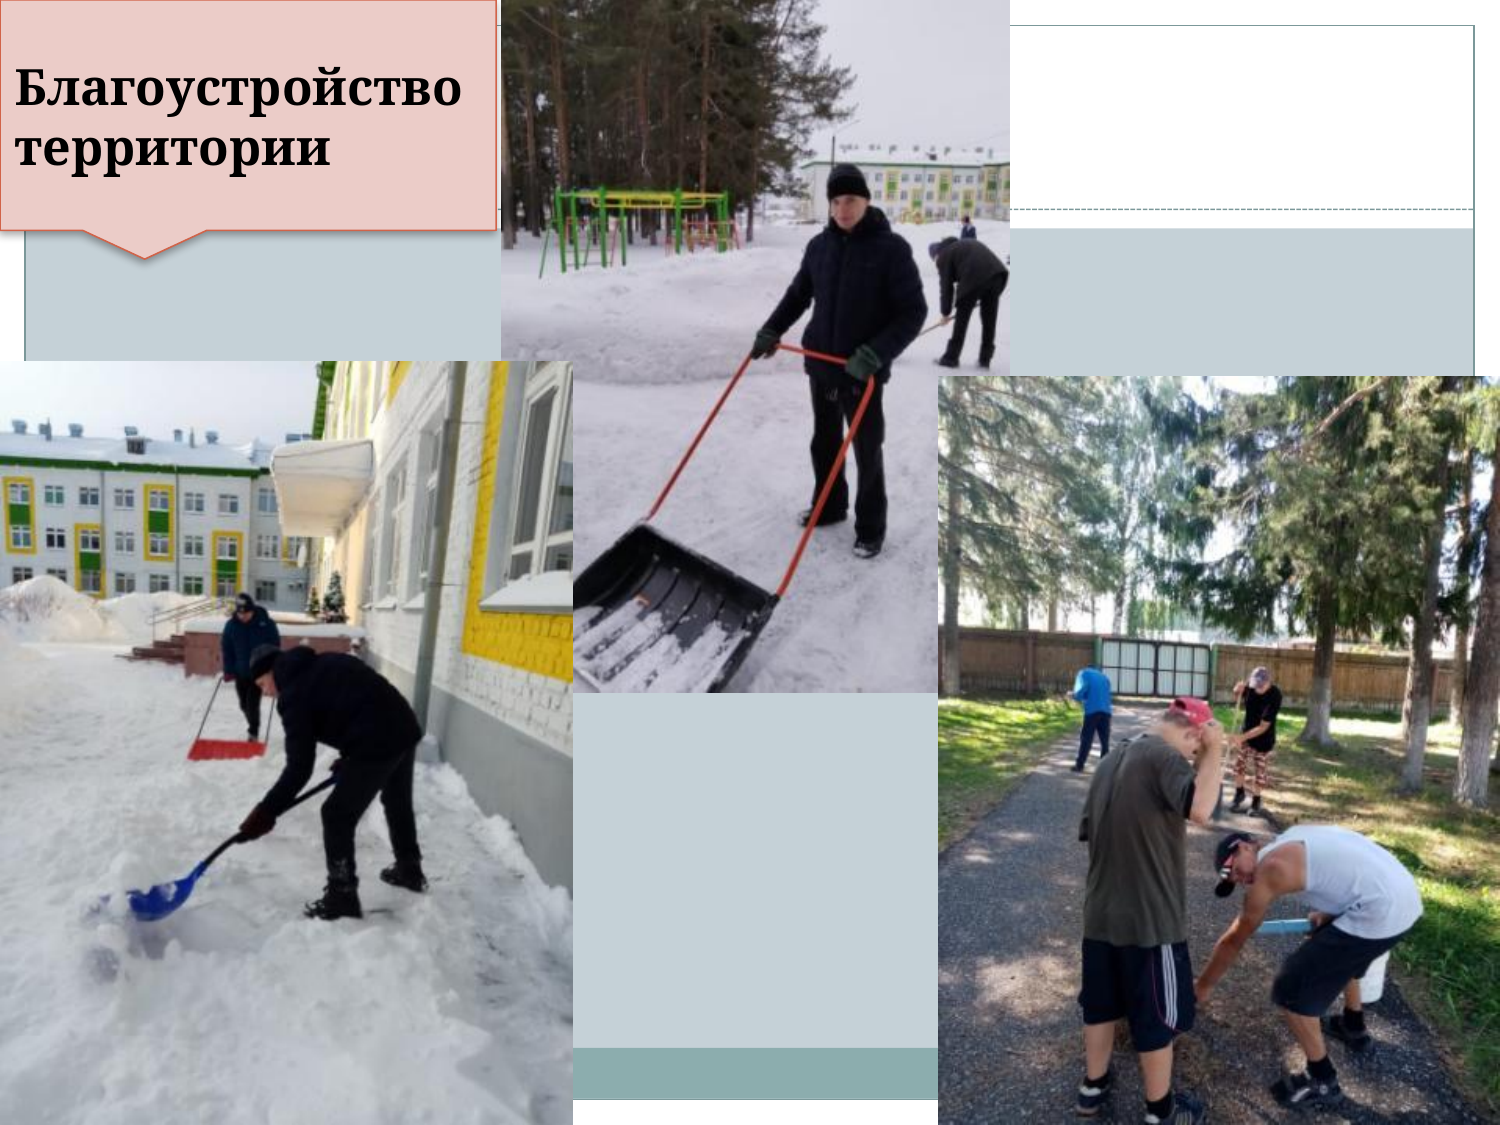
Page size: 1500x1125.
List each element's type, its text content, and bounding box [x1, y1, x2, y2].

picture [0, 0, 1500, 1125]
text_box Благоустройство территории [0, 0, 497, 260]
